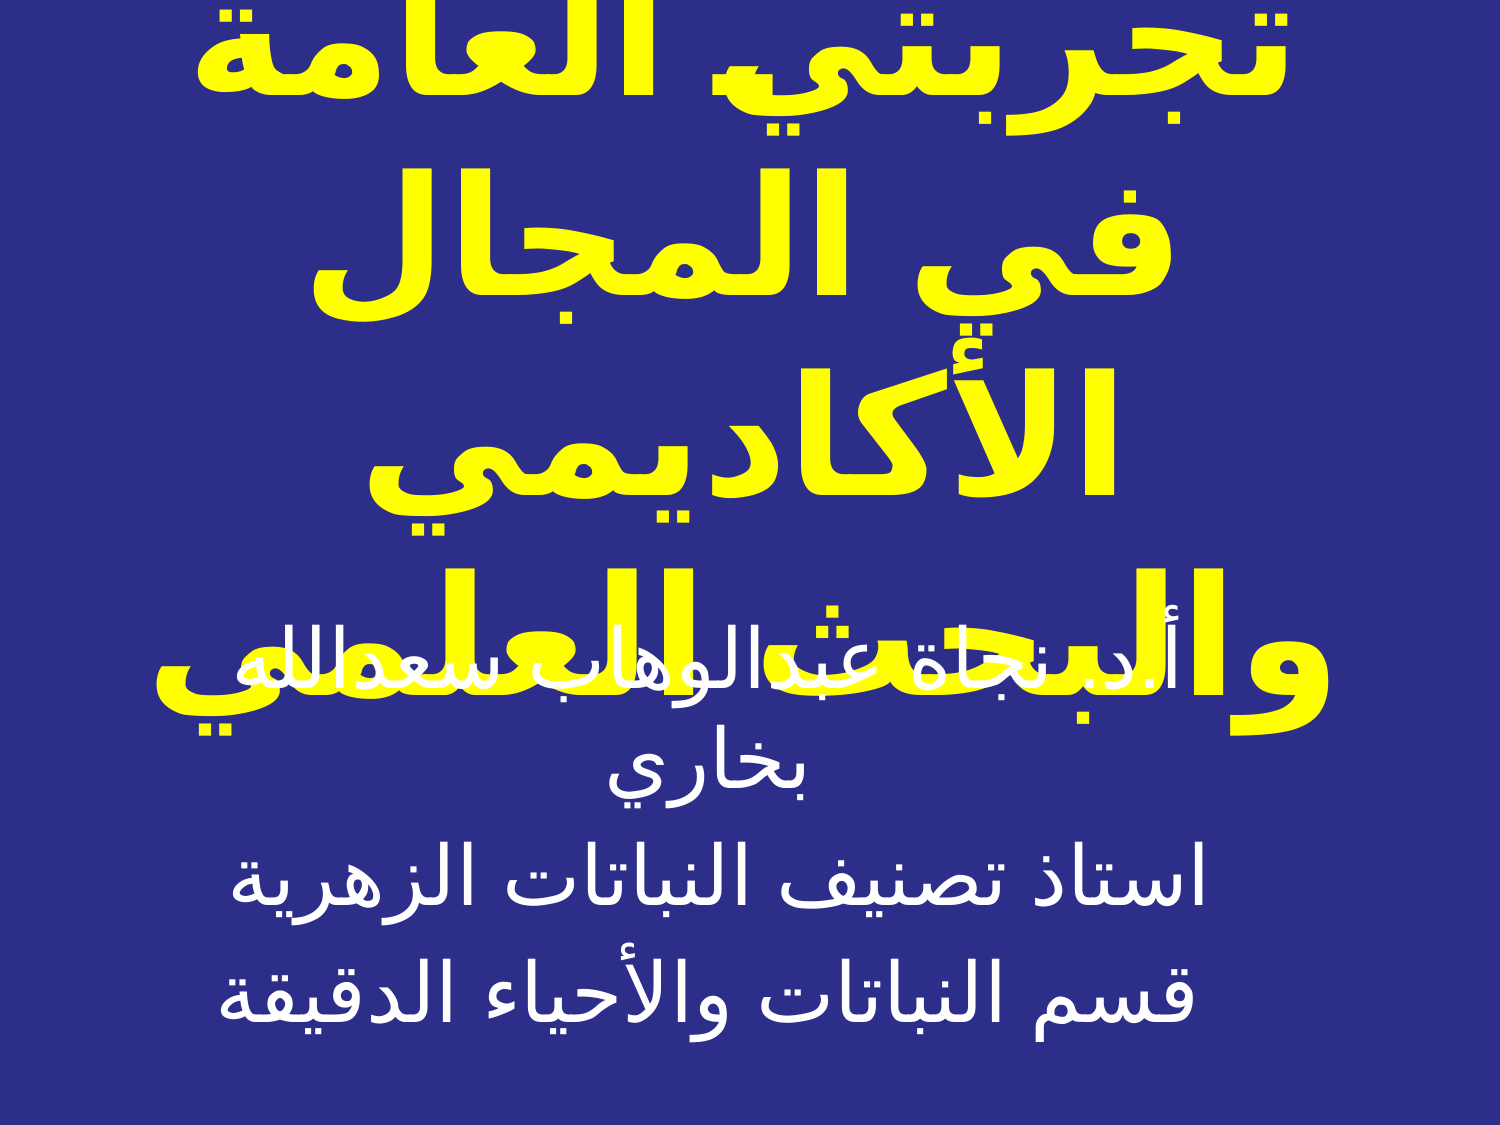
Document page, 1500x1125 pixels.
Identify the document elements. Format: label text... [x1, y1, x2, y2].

subtitle أ.د. نجاة عبدالوهاب سعدالله بخاري استاذ تصنيف النباتات الزهرية قسم النباتات والأحياء الدقيقة [182, 597, 1234, 977]
title تجربتي العامة في المجال الأكاديمي والبحث العلمي [52, 66, 1436, 591]
